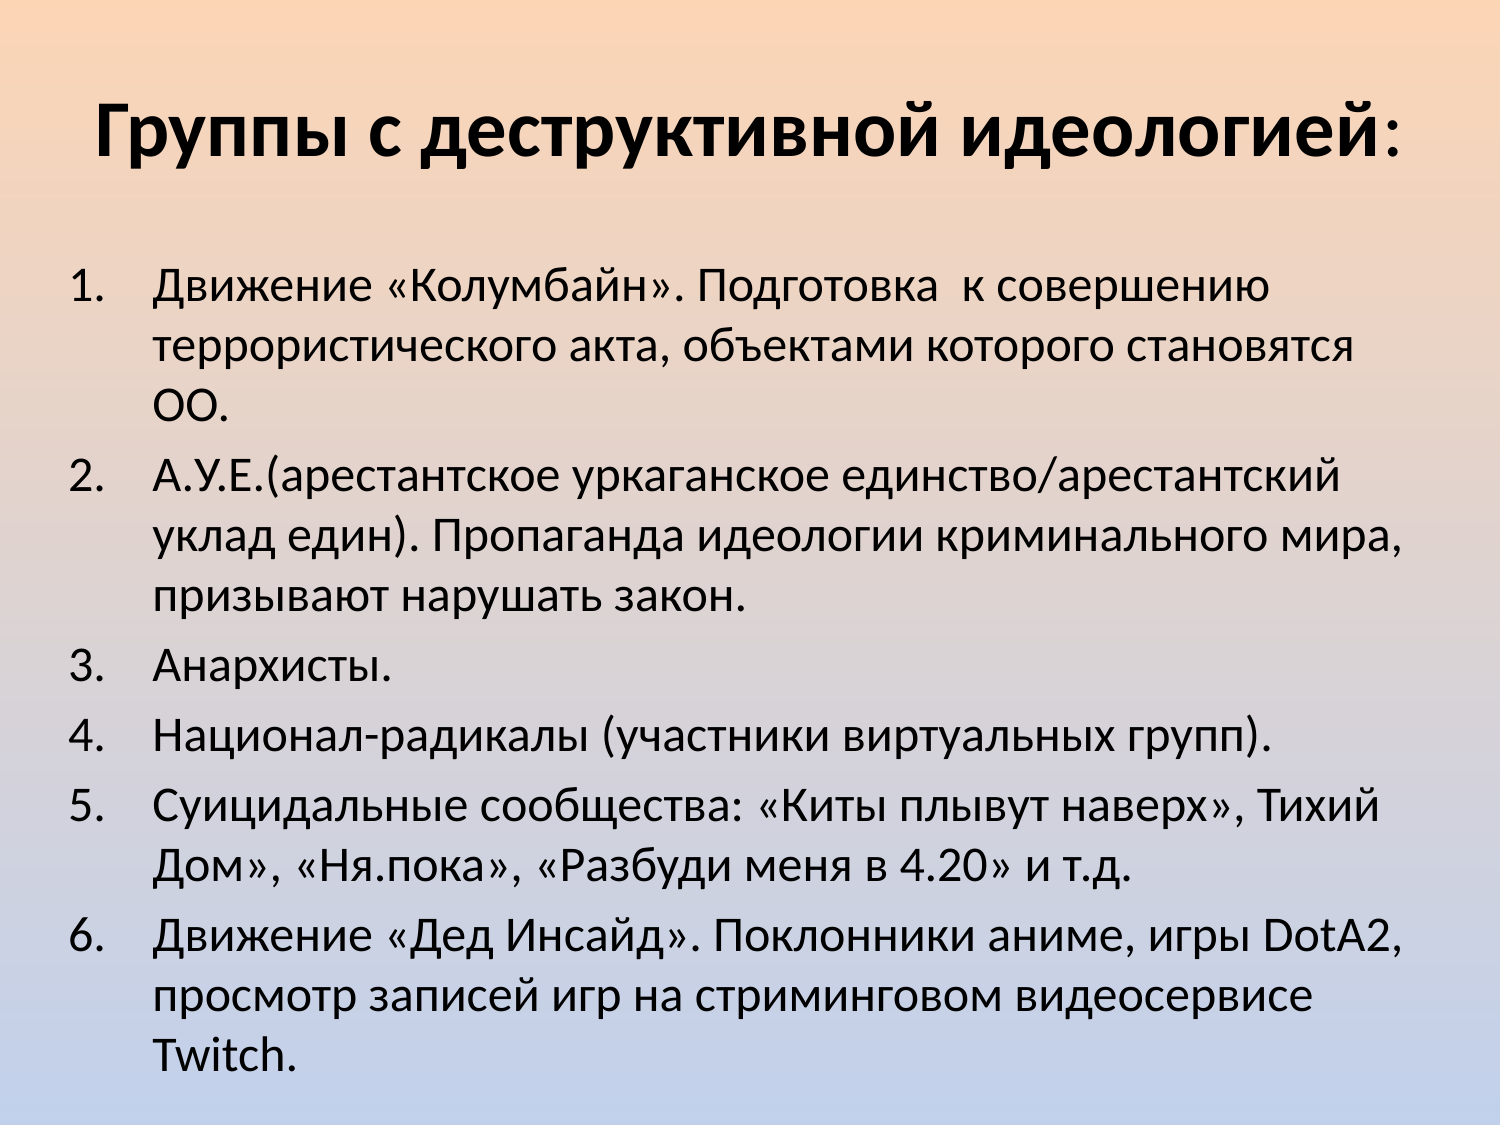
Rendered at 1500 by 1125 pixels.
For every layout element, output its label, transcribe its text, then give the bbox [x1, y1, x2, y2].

list Движение «Колумбайн». Подготовка к совершению террористического акта, объектами которого становятся ОО. А.У.Е.(арестантское уркаганское единство/арестантский уклад един). Пропаганда идеологии криминального мира, призывают нарушать закон. Анархисты. Национал-радикалы (участники виртуальных групп). Суицидальные сообщества: «Киты плывут наверх», Тихий Дом», «Ня.пока», «Разбуди меня в 4.20» и т.д. Движение «Дед Инсайд». Поклонники аниме, игры DotA2, просмотр записей игр на стриминговом видеосервисе Twitch. [53, 243, 1447, 986]
title Группы с деструктивной идеологией: [75, 30, 1425, 219]
